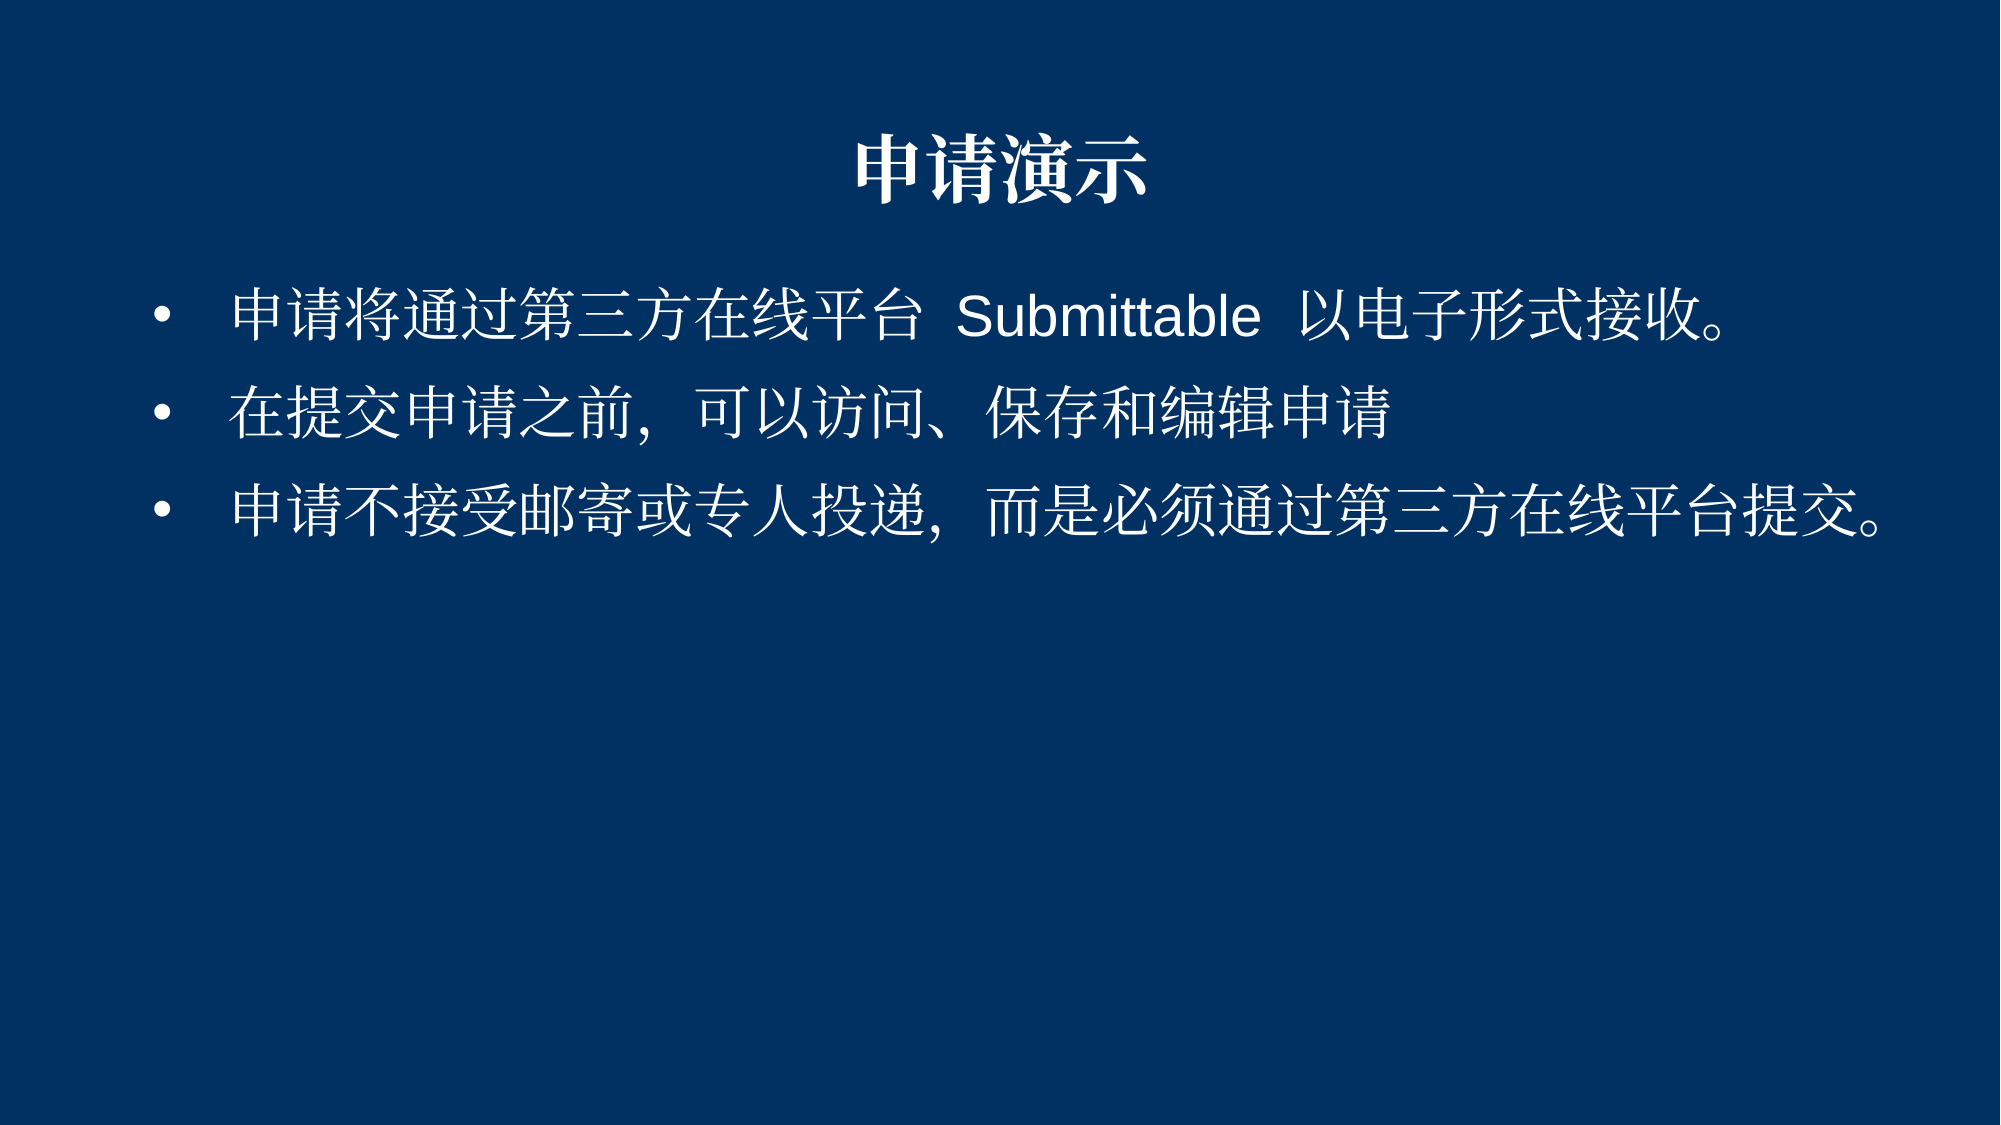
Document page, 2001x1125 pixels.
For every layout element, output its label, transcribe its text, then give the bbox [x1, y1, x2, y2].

title 申请演示 [137, 64, 1863, 263]
list 申请将通过第三方在线平台 Submittable 以电子形式接收。 在提交申请之前，可以访问、保存和编辑申请 申请不接受邮寄或专人投递，而是必须通过第三方在线平台提交。 [137, 263, 2000, 917]
